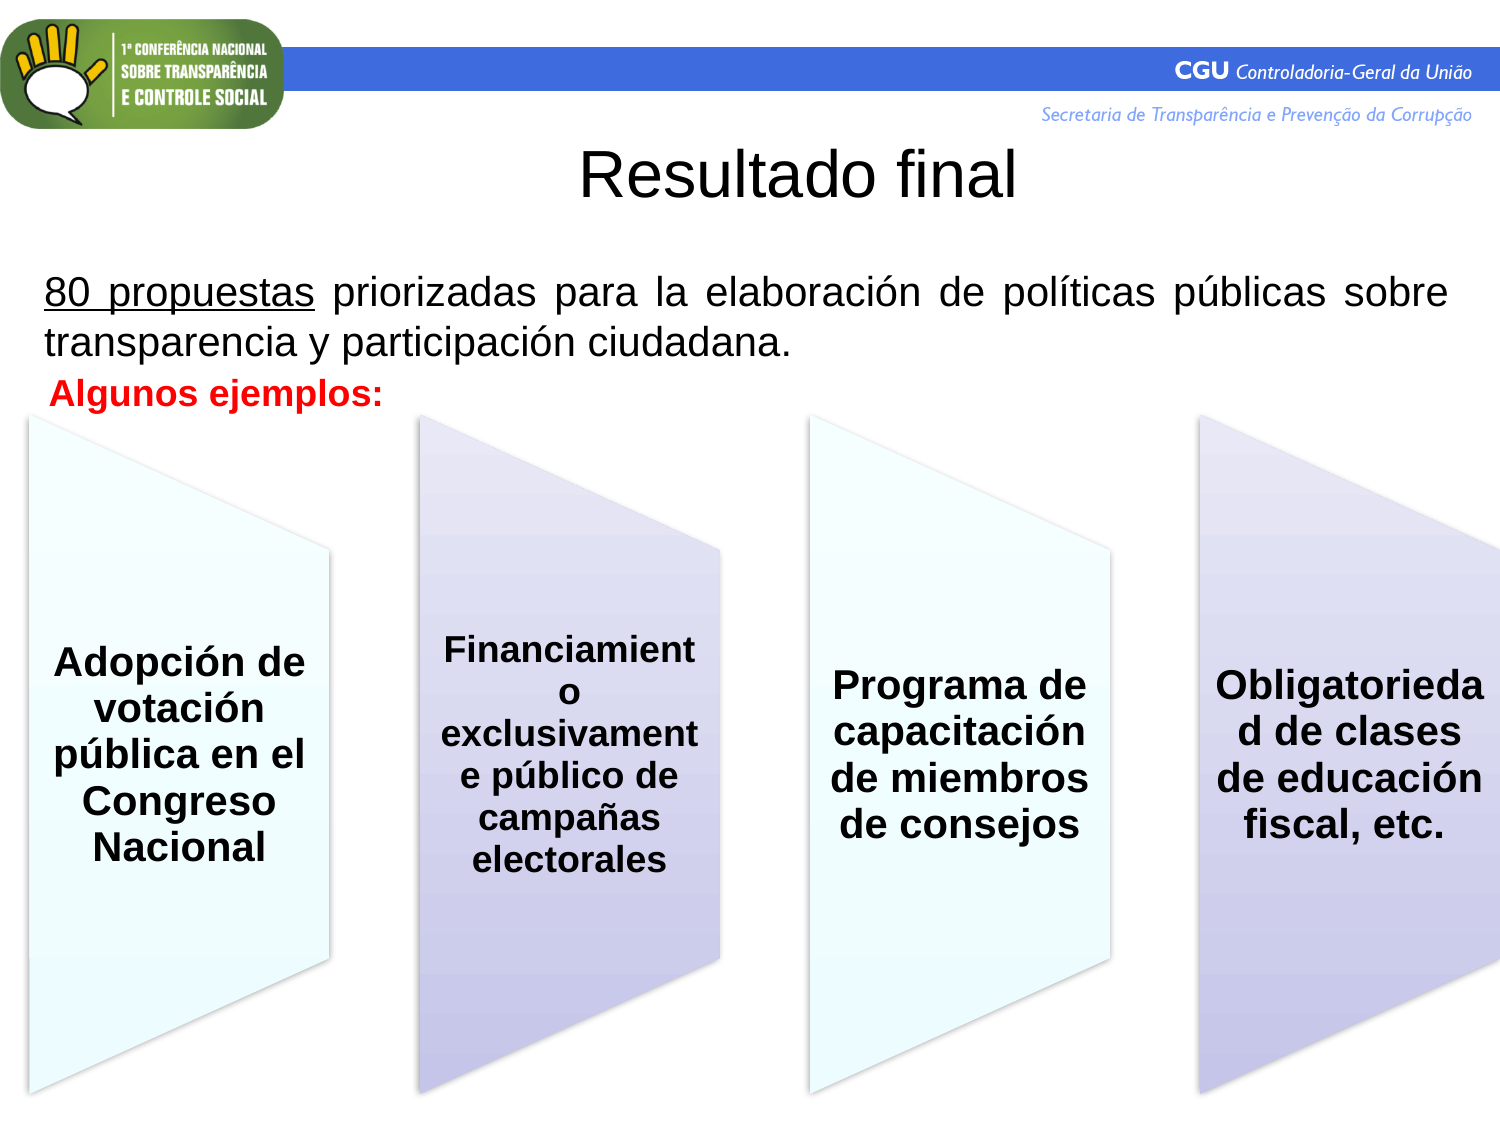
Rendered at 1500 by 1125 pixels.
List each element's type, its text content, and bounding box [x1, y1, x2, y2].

text_box Resultado final [563, 123, 1034, 218]
text_box 80 propuestas priorizadas para la elaboración de políticas públicas sobre transparencia y participación ciudadana. [29, 257, 1465, 372]
text_box Algunos ejemplos: [33, 361, 400, 413]
picture [0, 18, 1500, 189]
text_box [29, 414, 1500, 1095]
